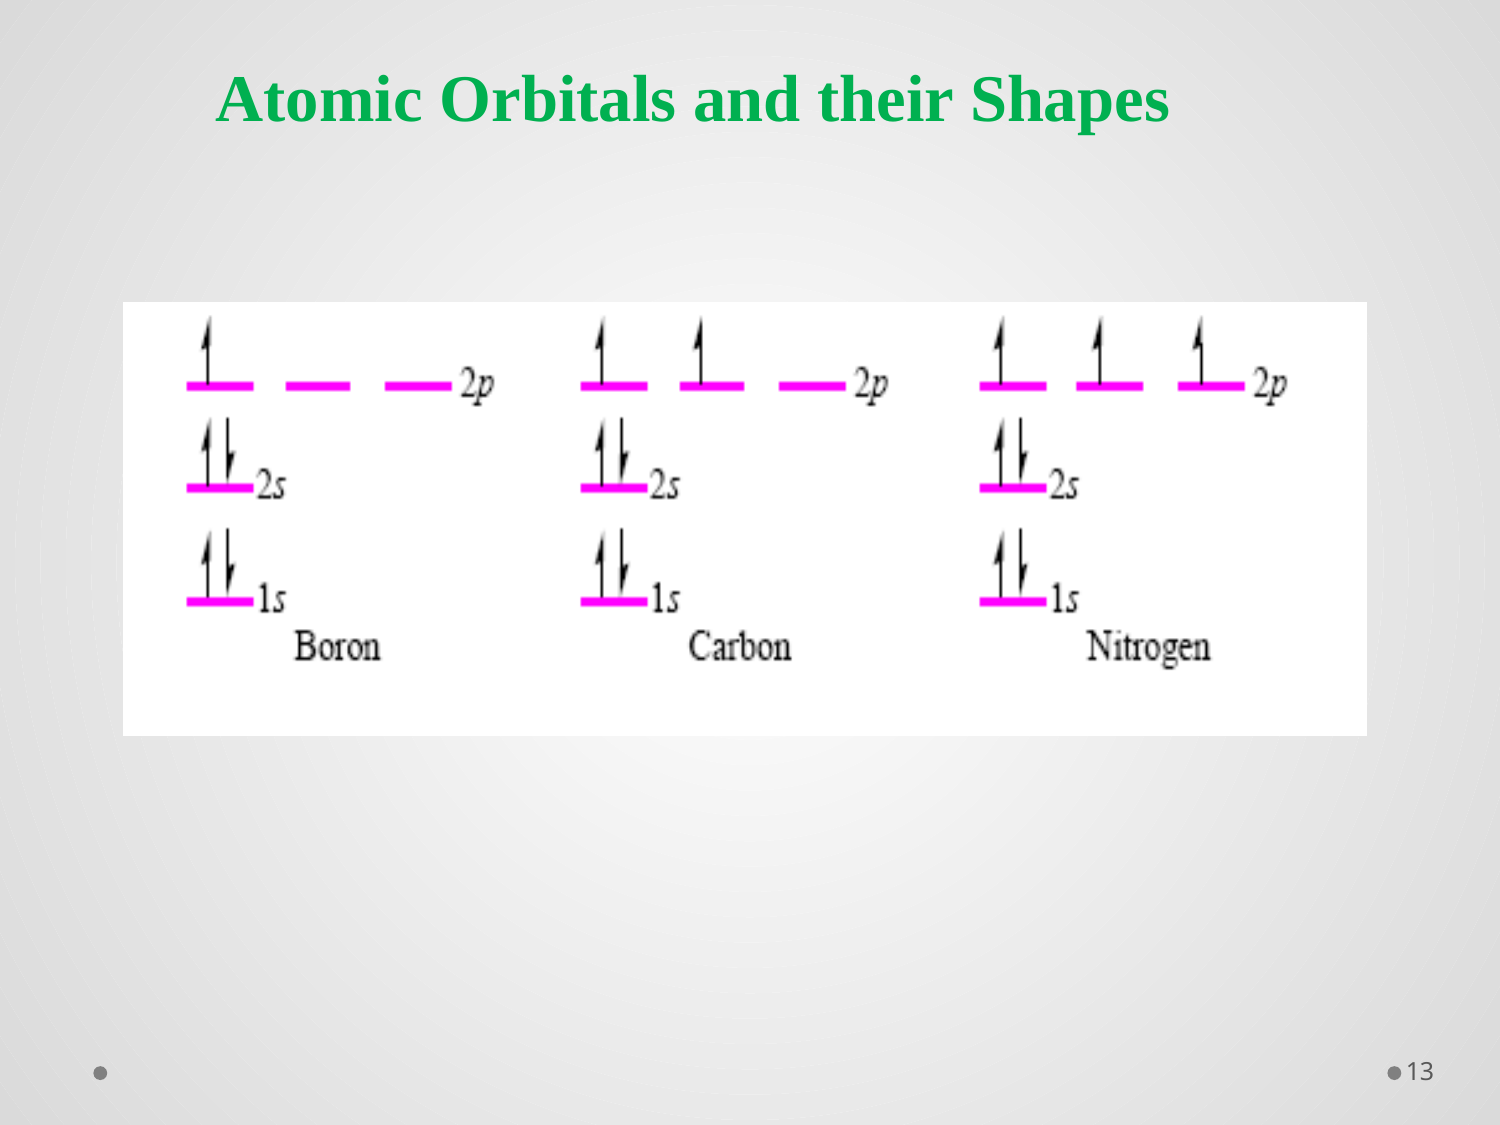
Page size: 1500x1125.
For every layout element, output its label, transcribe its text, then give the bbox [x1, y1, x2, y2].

slide_number 13 [1401, 1042, 1494, 1103]
picture [123, 302, 1367, 737]
text_box Atomic Orbitals and their Shapes [200, 47, 1187, 143]
